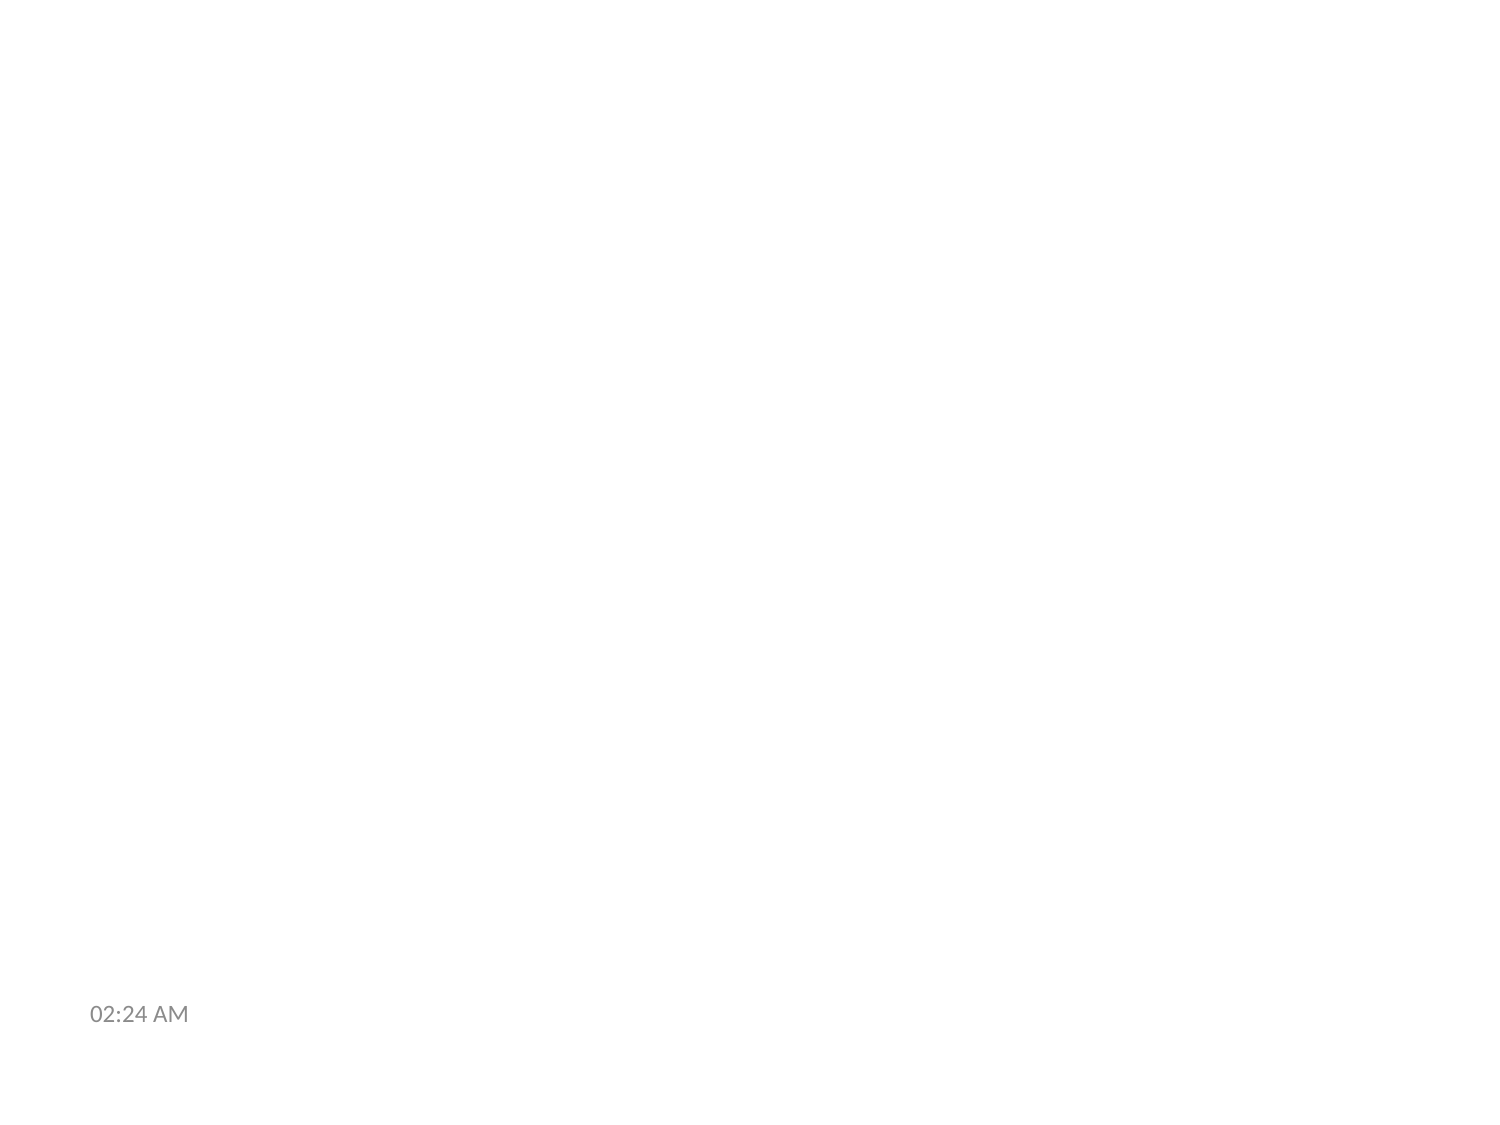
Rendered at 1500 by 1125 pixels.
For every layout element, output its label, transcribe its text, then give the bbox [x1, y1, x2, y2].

text_box 3:35 PM [75, 982, 425, 1043]
